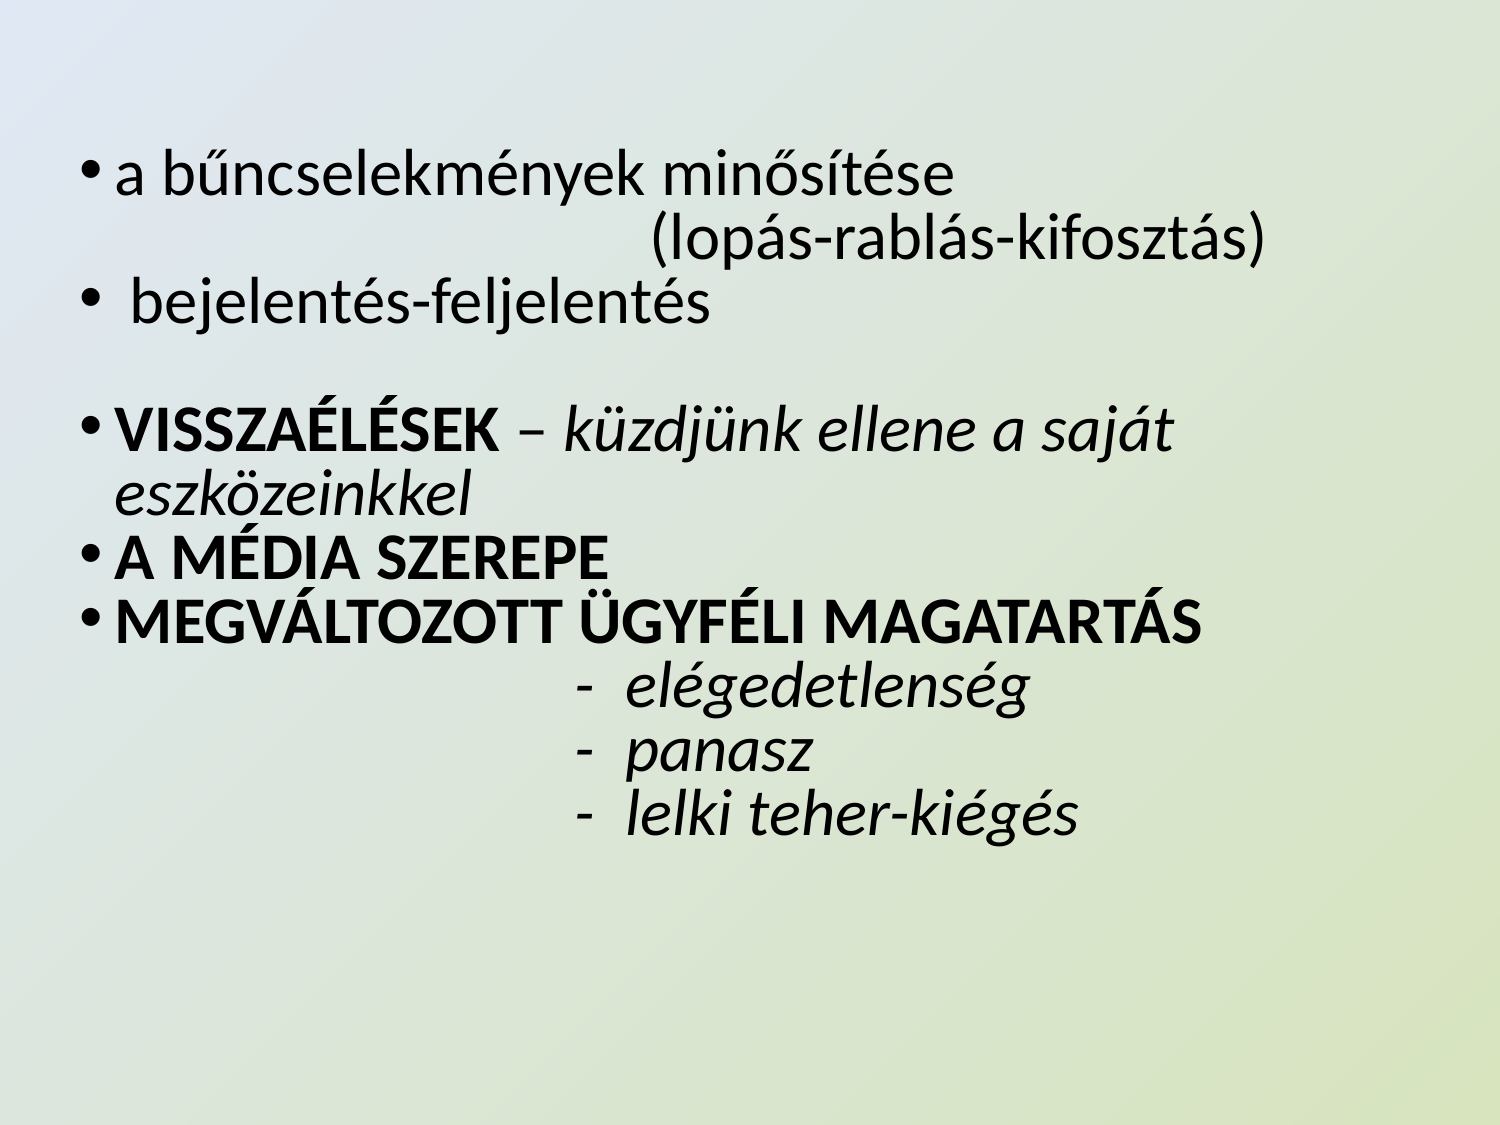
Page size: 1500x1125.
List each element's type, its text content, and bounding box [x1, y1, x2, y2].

text_box a bűncselekmények minősítése (lopás-rablás-kifosztás) bejelentés-feljelentés VISSZAÉLÉSEK – küzdjünk ellene a saját eszközeinkkel A MÉDIA SZEREPE MEGVÁLTOZOTT ÜGYFÉLI MAGATARTÁS - elégedetlenség - panasz - lelki teher-kiégés [64, 137, 1471, 856]
